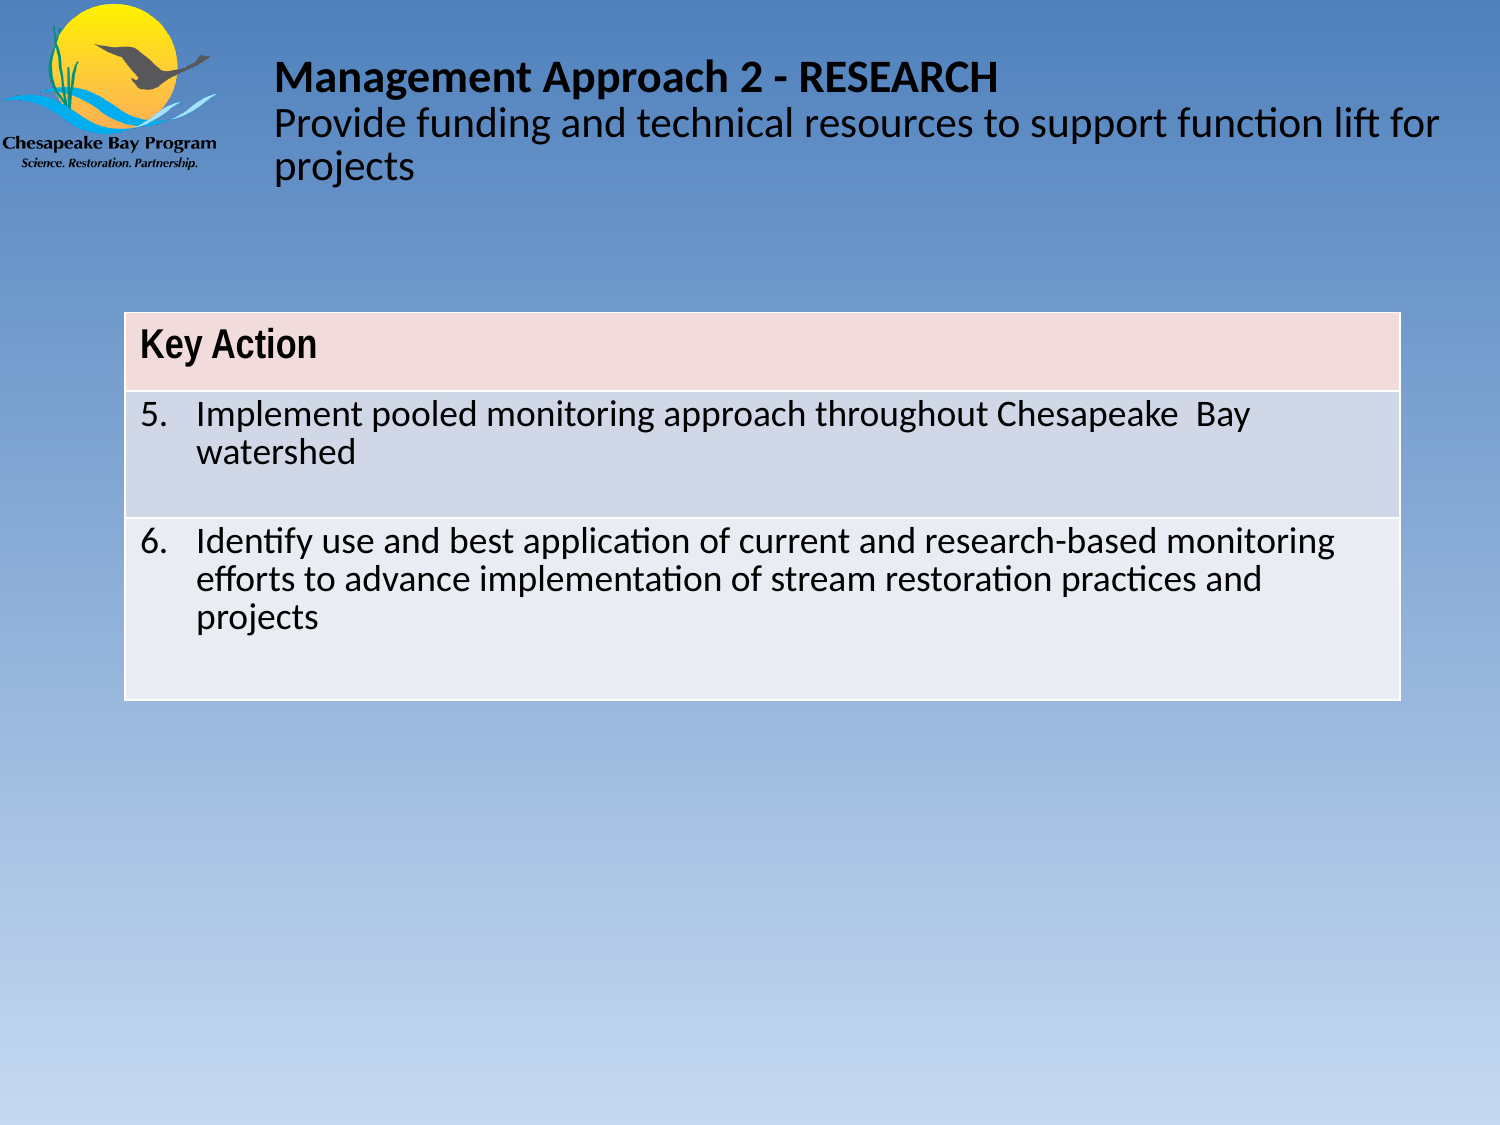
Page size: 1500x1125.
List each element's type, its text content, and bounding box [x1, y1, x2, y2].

table_header Key Action [126, 313, 1399, 390]
table_cell Identify use and best application of current and research-based monitoring efforts to advance implementation of stream restoration practices and projects [126, 519, 1399, 699]
picture [0, 2, 218, 171]
title Management Approach 2 - RESEARCH Provide funding and technical resources to support function lift for projects [258, 50, 1497, 238]
table_cell Implement pooled monitoring approach throughout Chesapeake Bay watershed [126, 392, 1399, 517]
